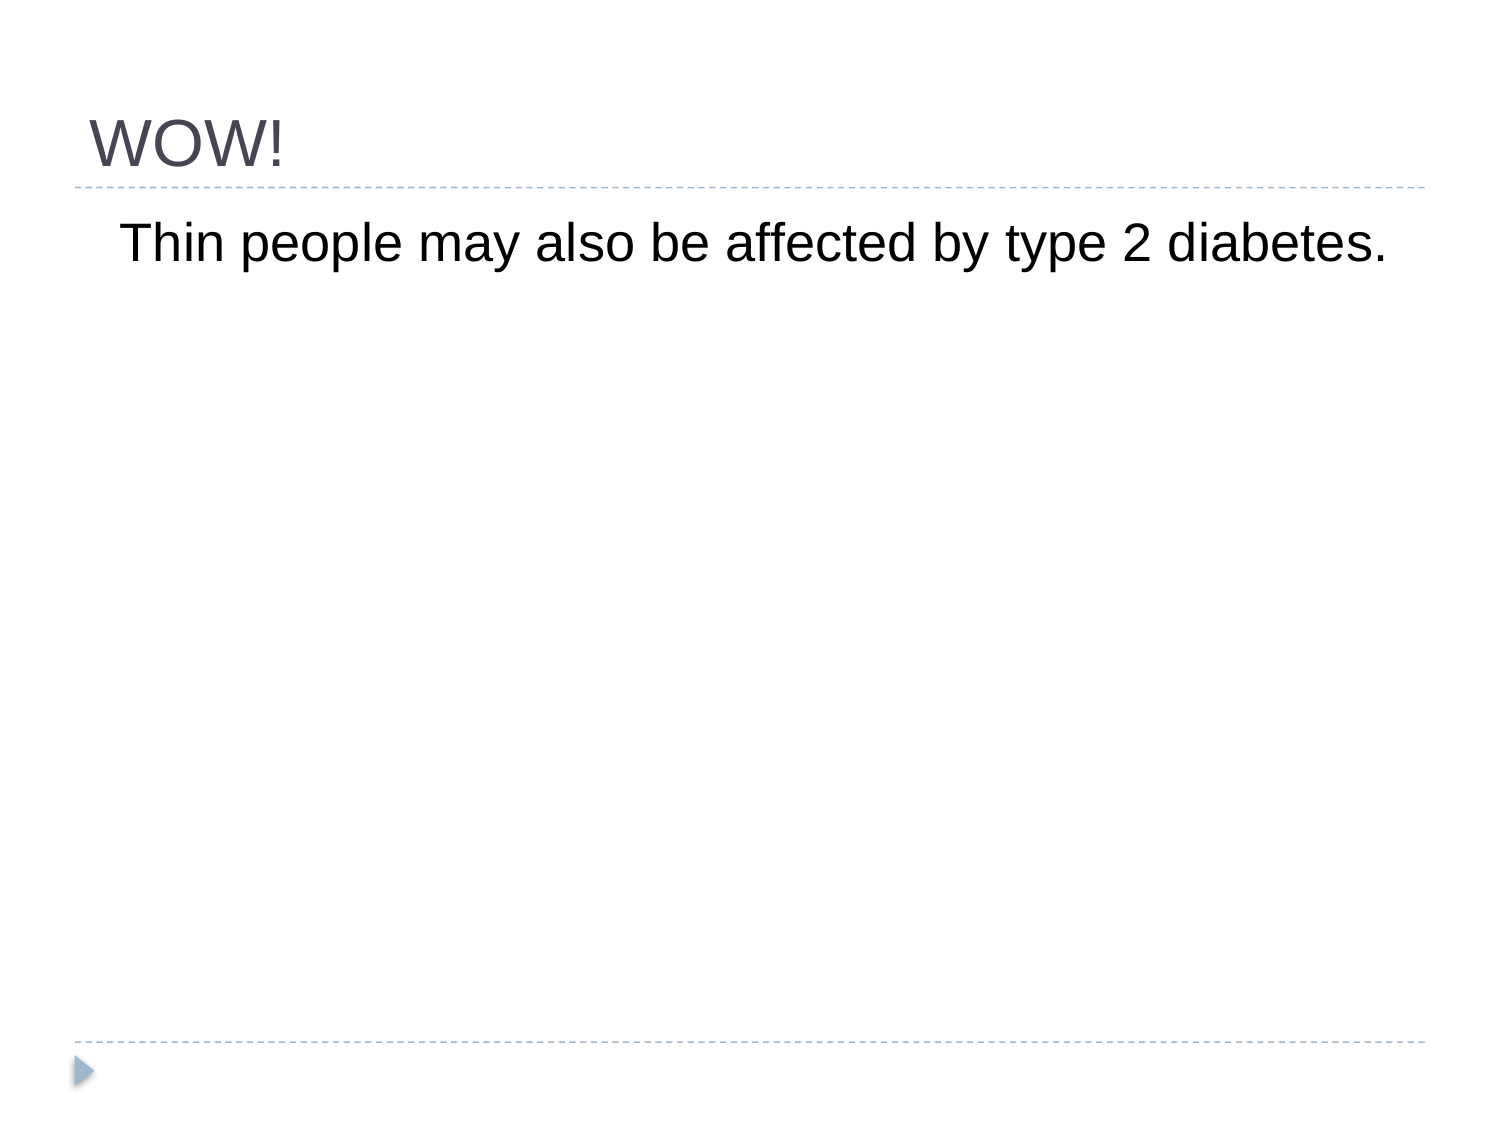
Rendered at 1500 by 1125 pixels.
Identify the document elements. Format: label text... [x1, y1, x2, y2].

list Thin people may also be affected by type 2 diabetes. [75, 200, 1425, 1006]
title WOW! [75, 24, 1425, 188]
